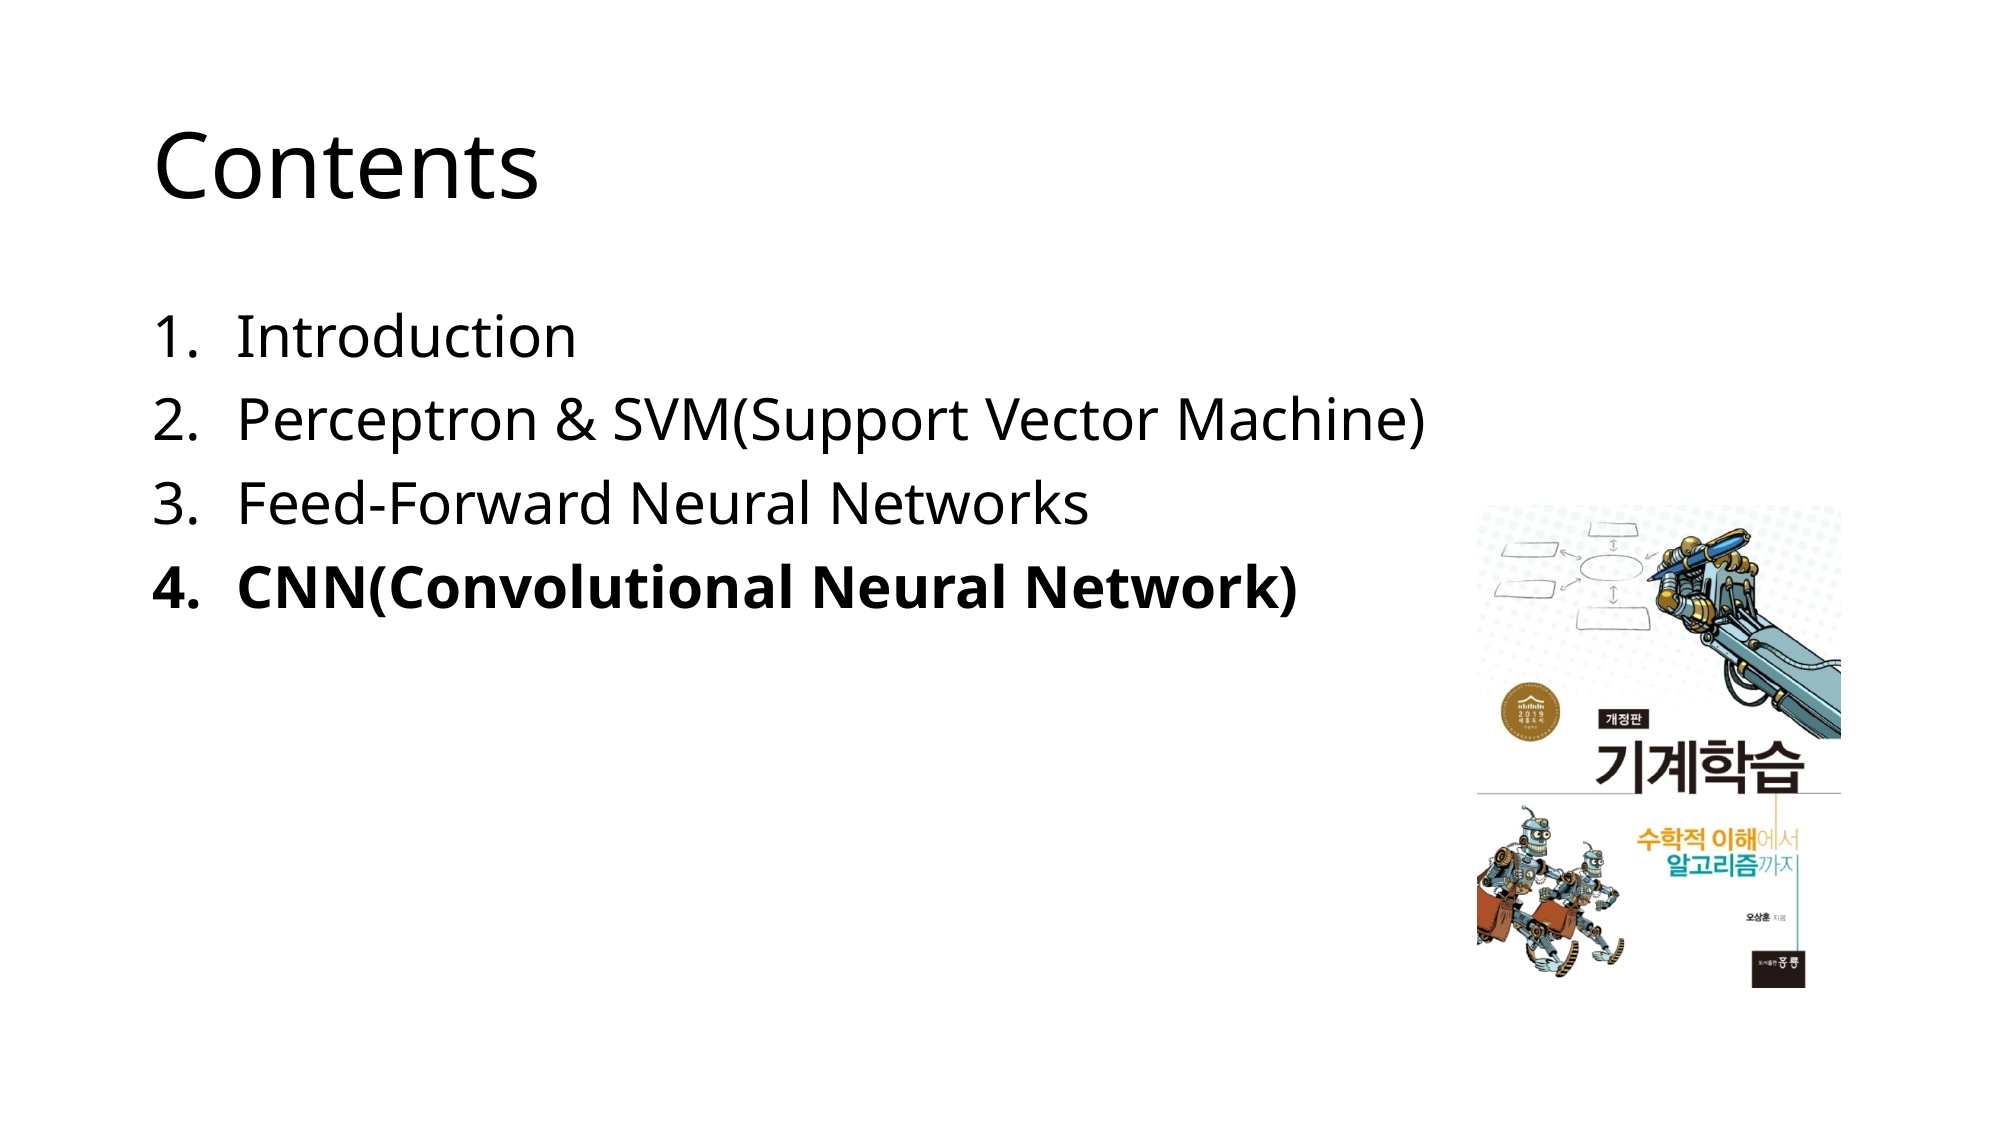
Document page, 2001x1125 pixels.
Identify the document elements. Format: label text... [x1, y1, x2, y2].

picture [1477, 505, 1841, 988]
title Contents [137, 59, 1863, 278]
list Introduction Perceptron & SVM(Support Vector Machine) Feed-Forward Neural Networks CNN(Convolutional Neural Network) [137, 299, 1863, 1014]
